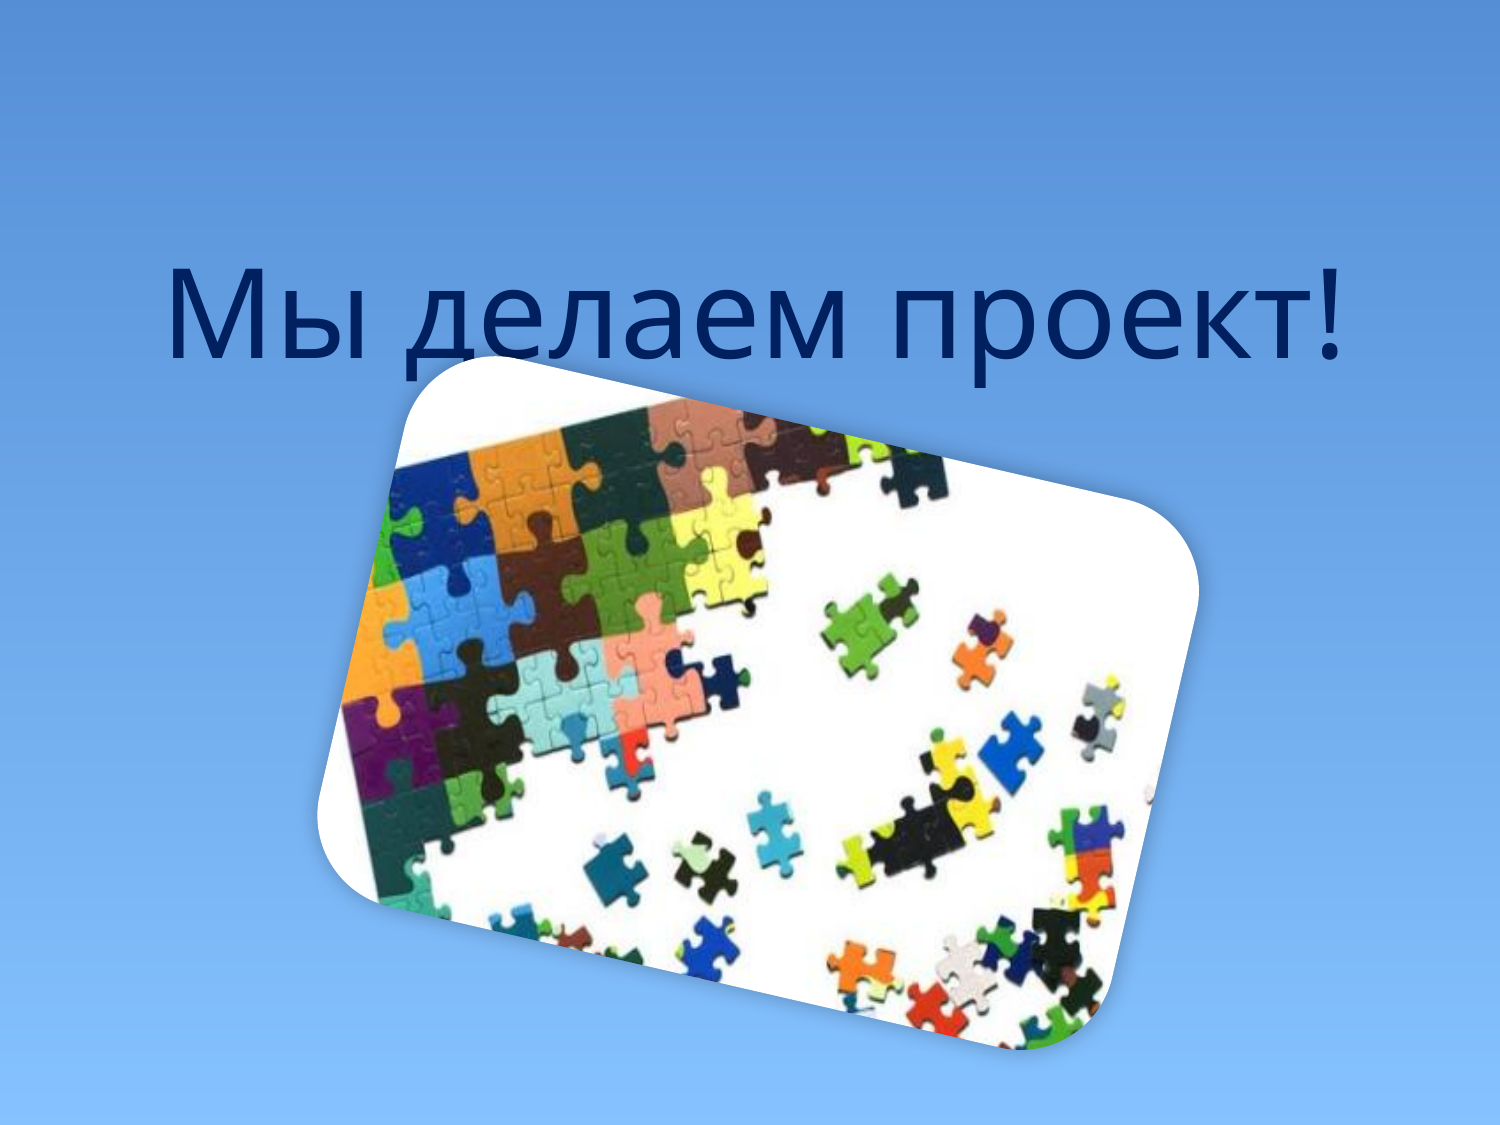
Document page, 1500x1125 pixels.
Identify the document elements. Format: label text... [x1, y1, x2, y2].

title Мы делаем проект! [117, 187, 1393, 429]
picture [317, 356, 1199, 1050]
